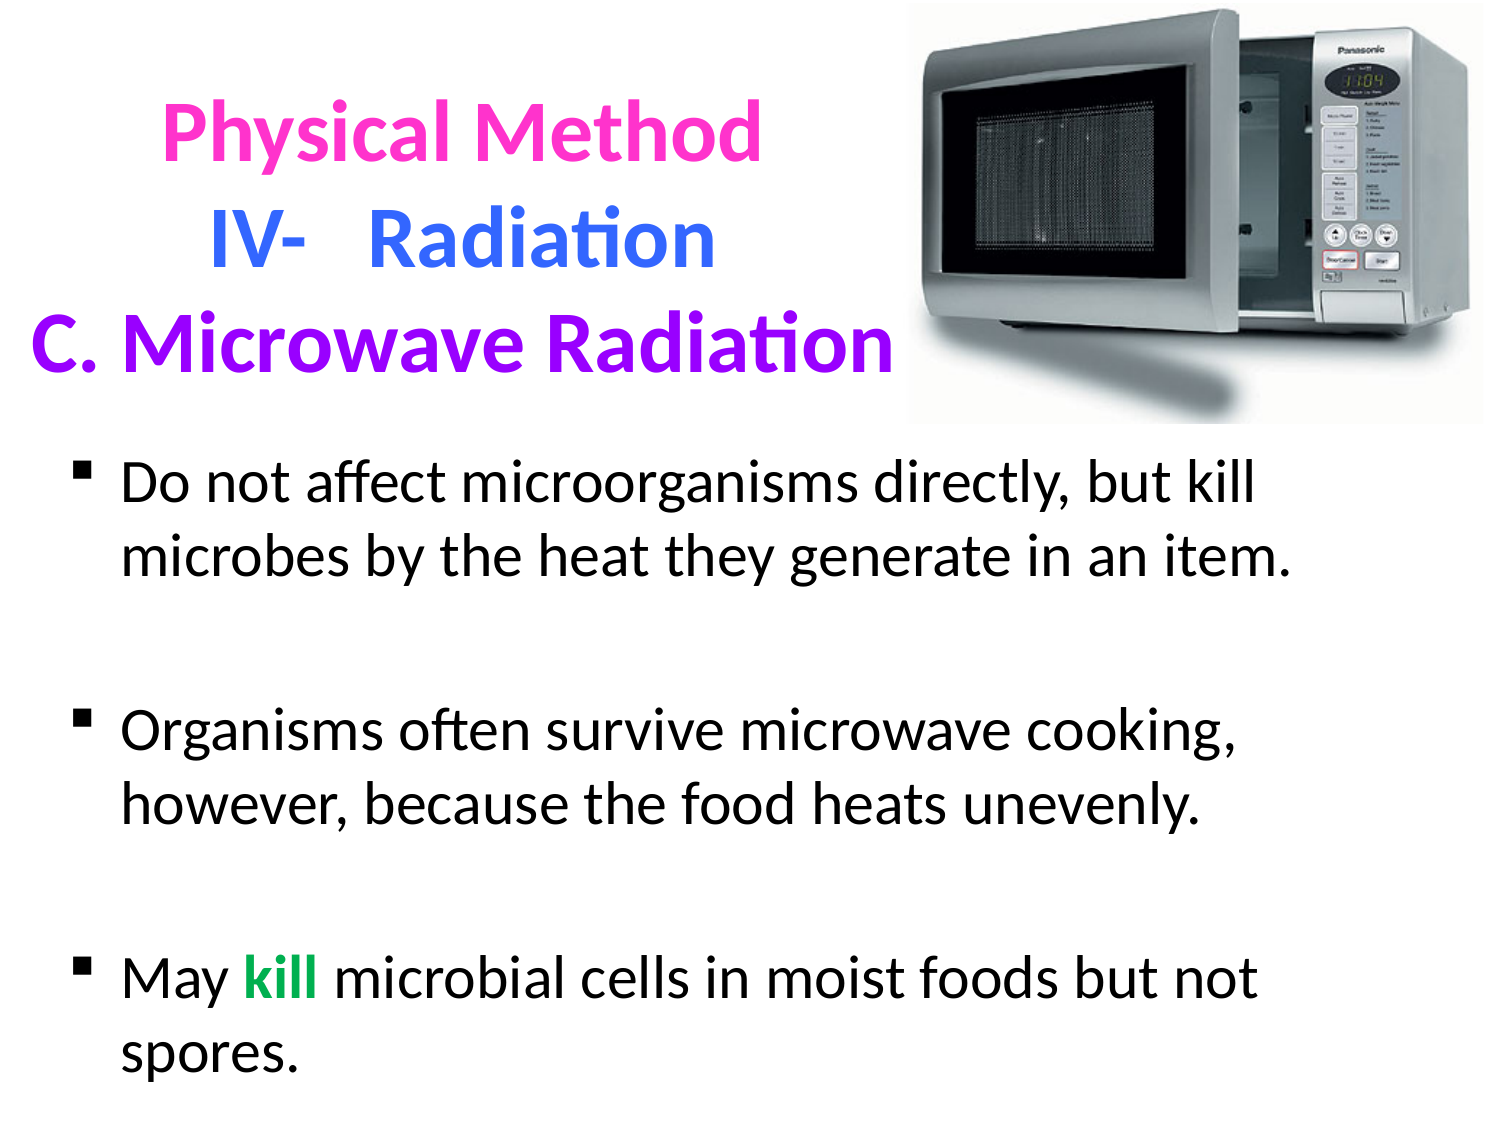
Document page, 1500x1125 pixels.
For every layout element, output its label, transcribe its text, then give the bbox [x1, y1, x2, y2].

picture [903, 3, 1489, 424]
title Physical Method IV- Radiation C. Microwave Radiation [0, 19, 905, 445]
list Do not affect microorganisms directly, but kill microbes by the heat they generate in an item. Organisms often survive microwave cooking, however, because the food heats unevenly. May kill microbial cells in moist foods but not spores. [53, 432, 1447, 1094]
